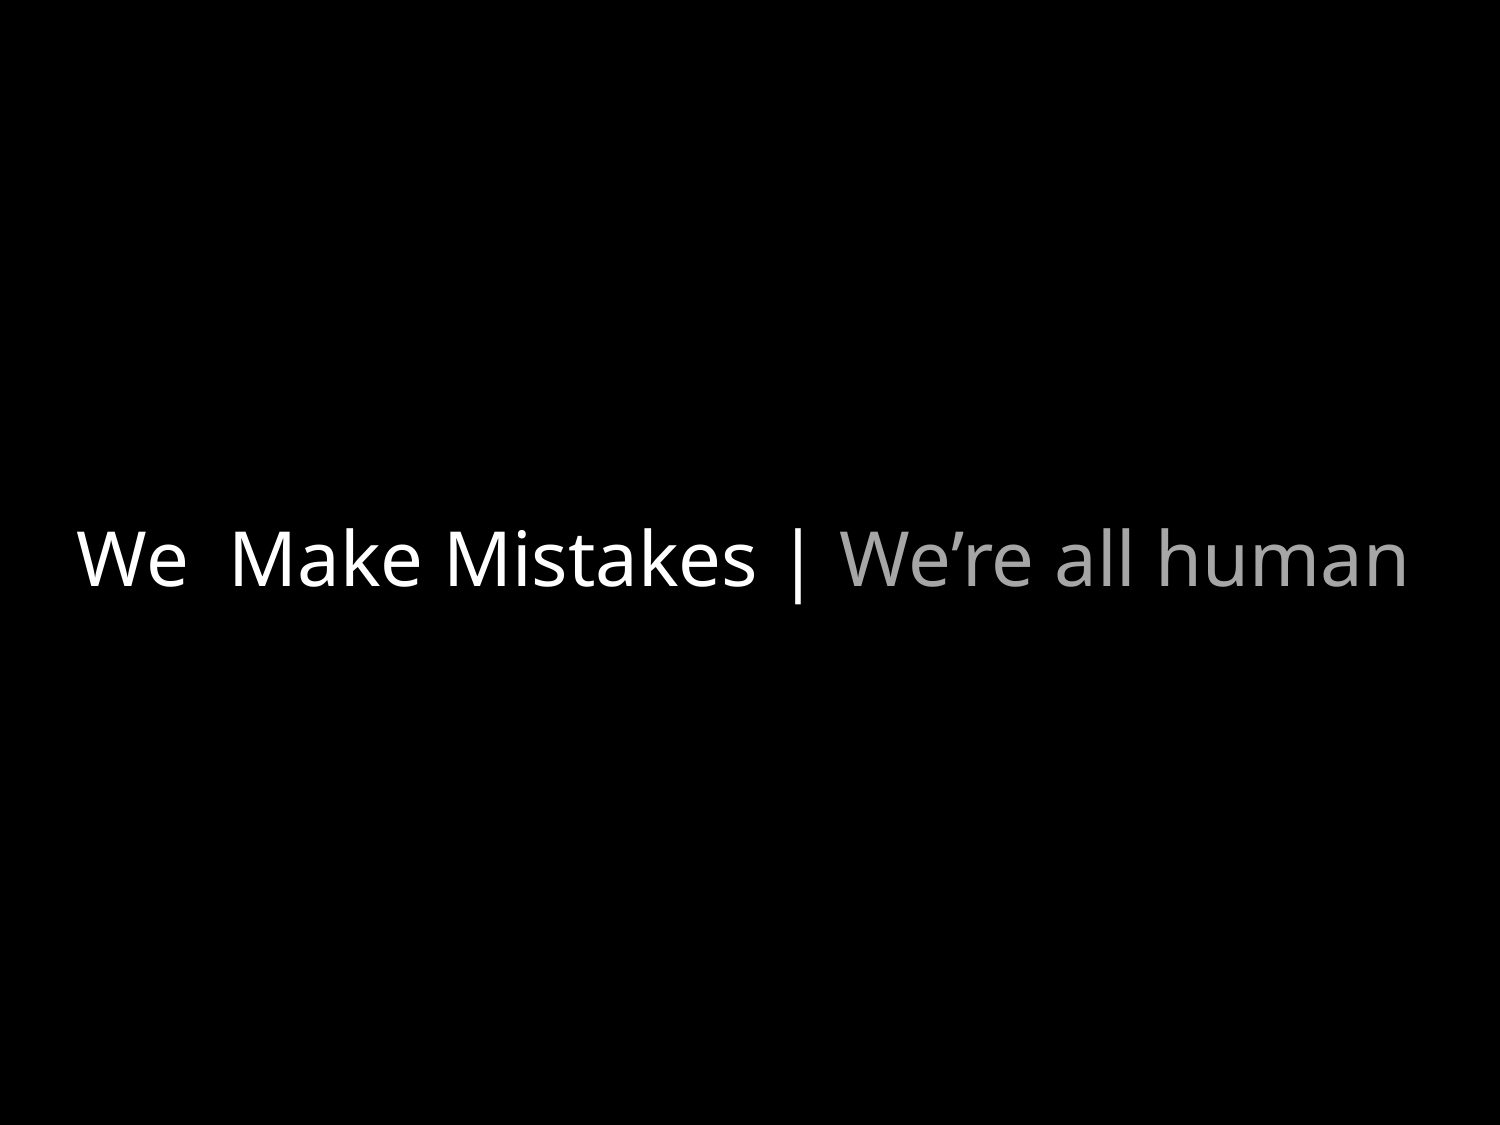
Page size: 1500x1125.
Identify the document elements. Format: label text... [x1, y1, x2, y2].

title We Make Mistakes | We’re all human [37, 462, 1450, 650]
